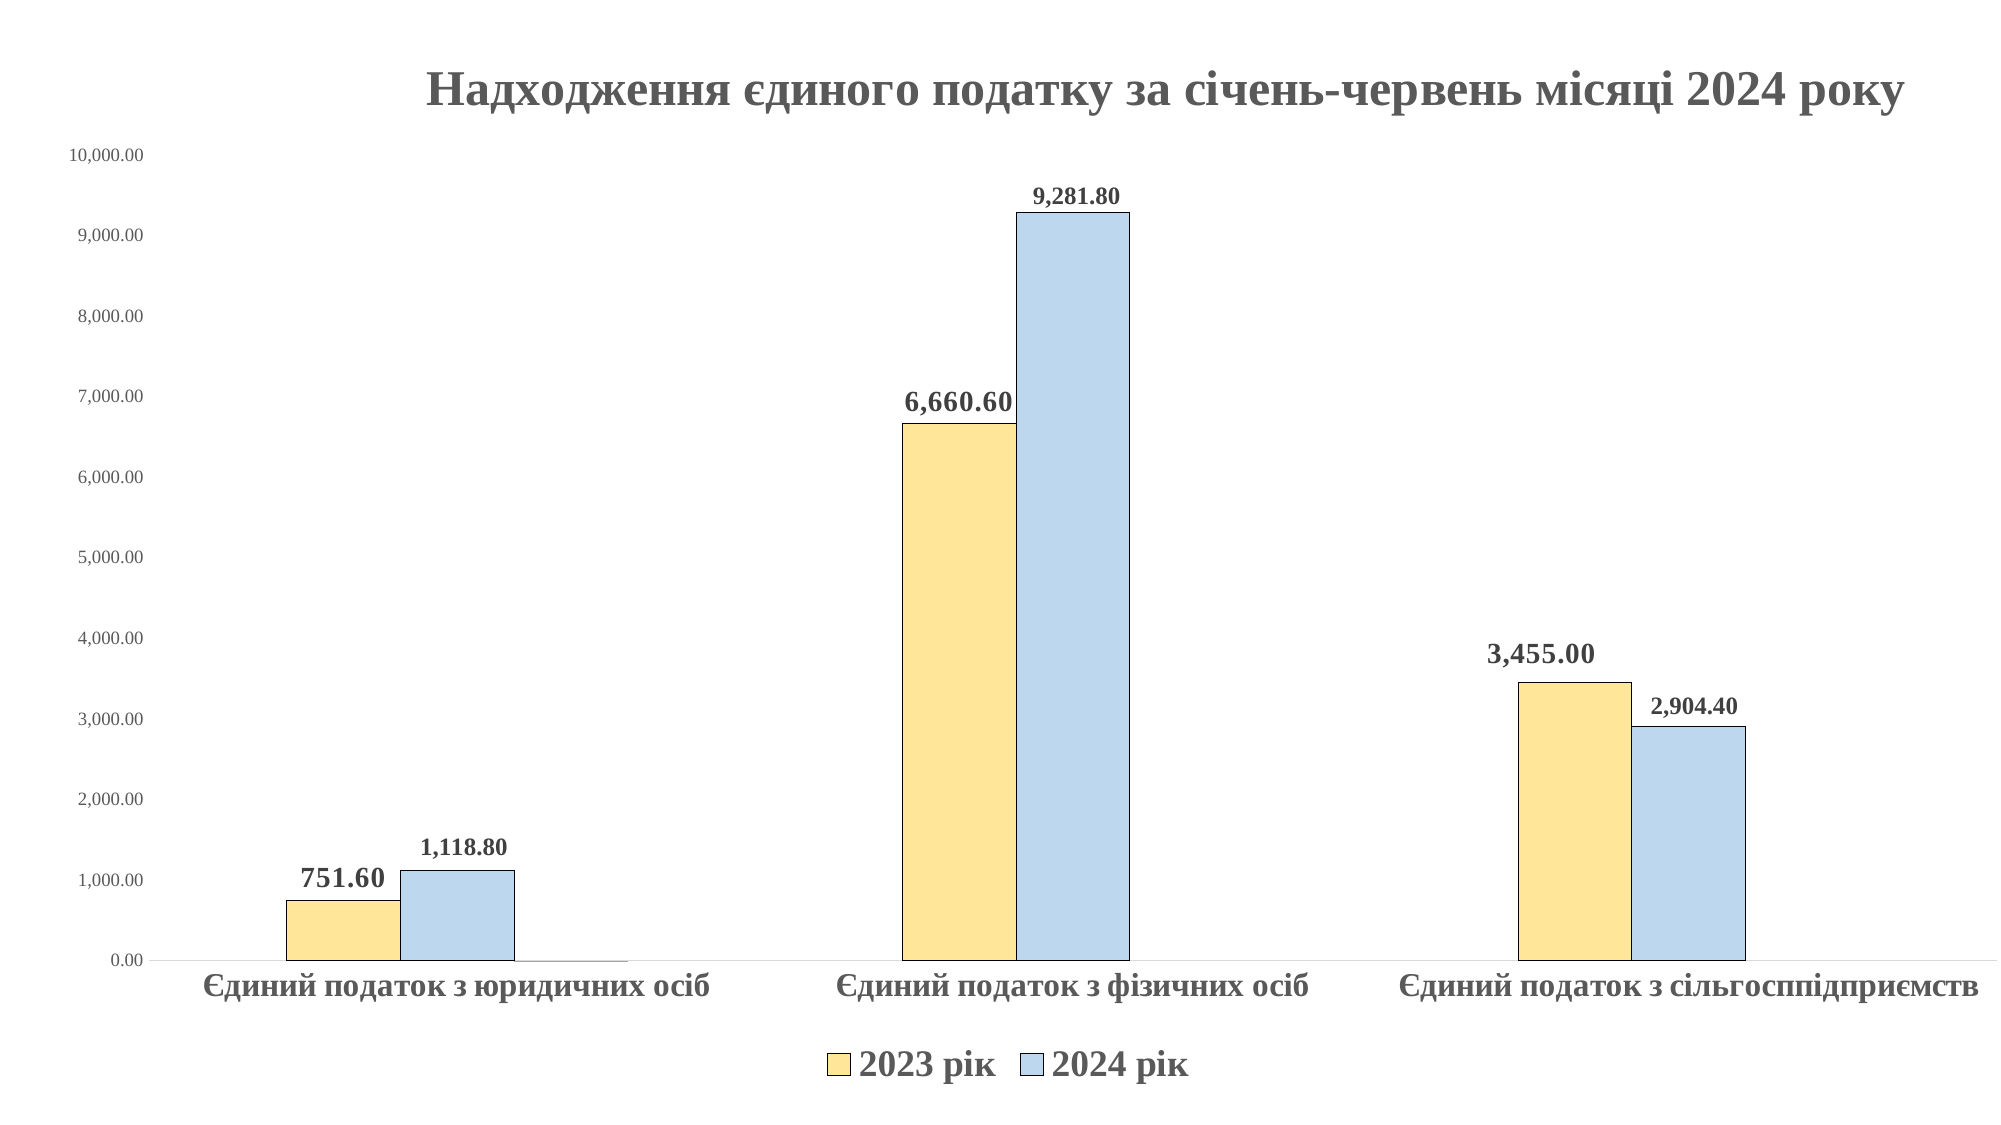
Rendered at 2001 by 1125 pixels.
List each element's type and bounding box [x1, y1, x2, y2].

chart [17, 32, 2000, 1093]
